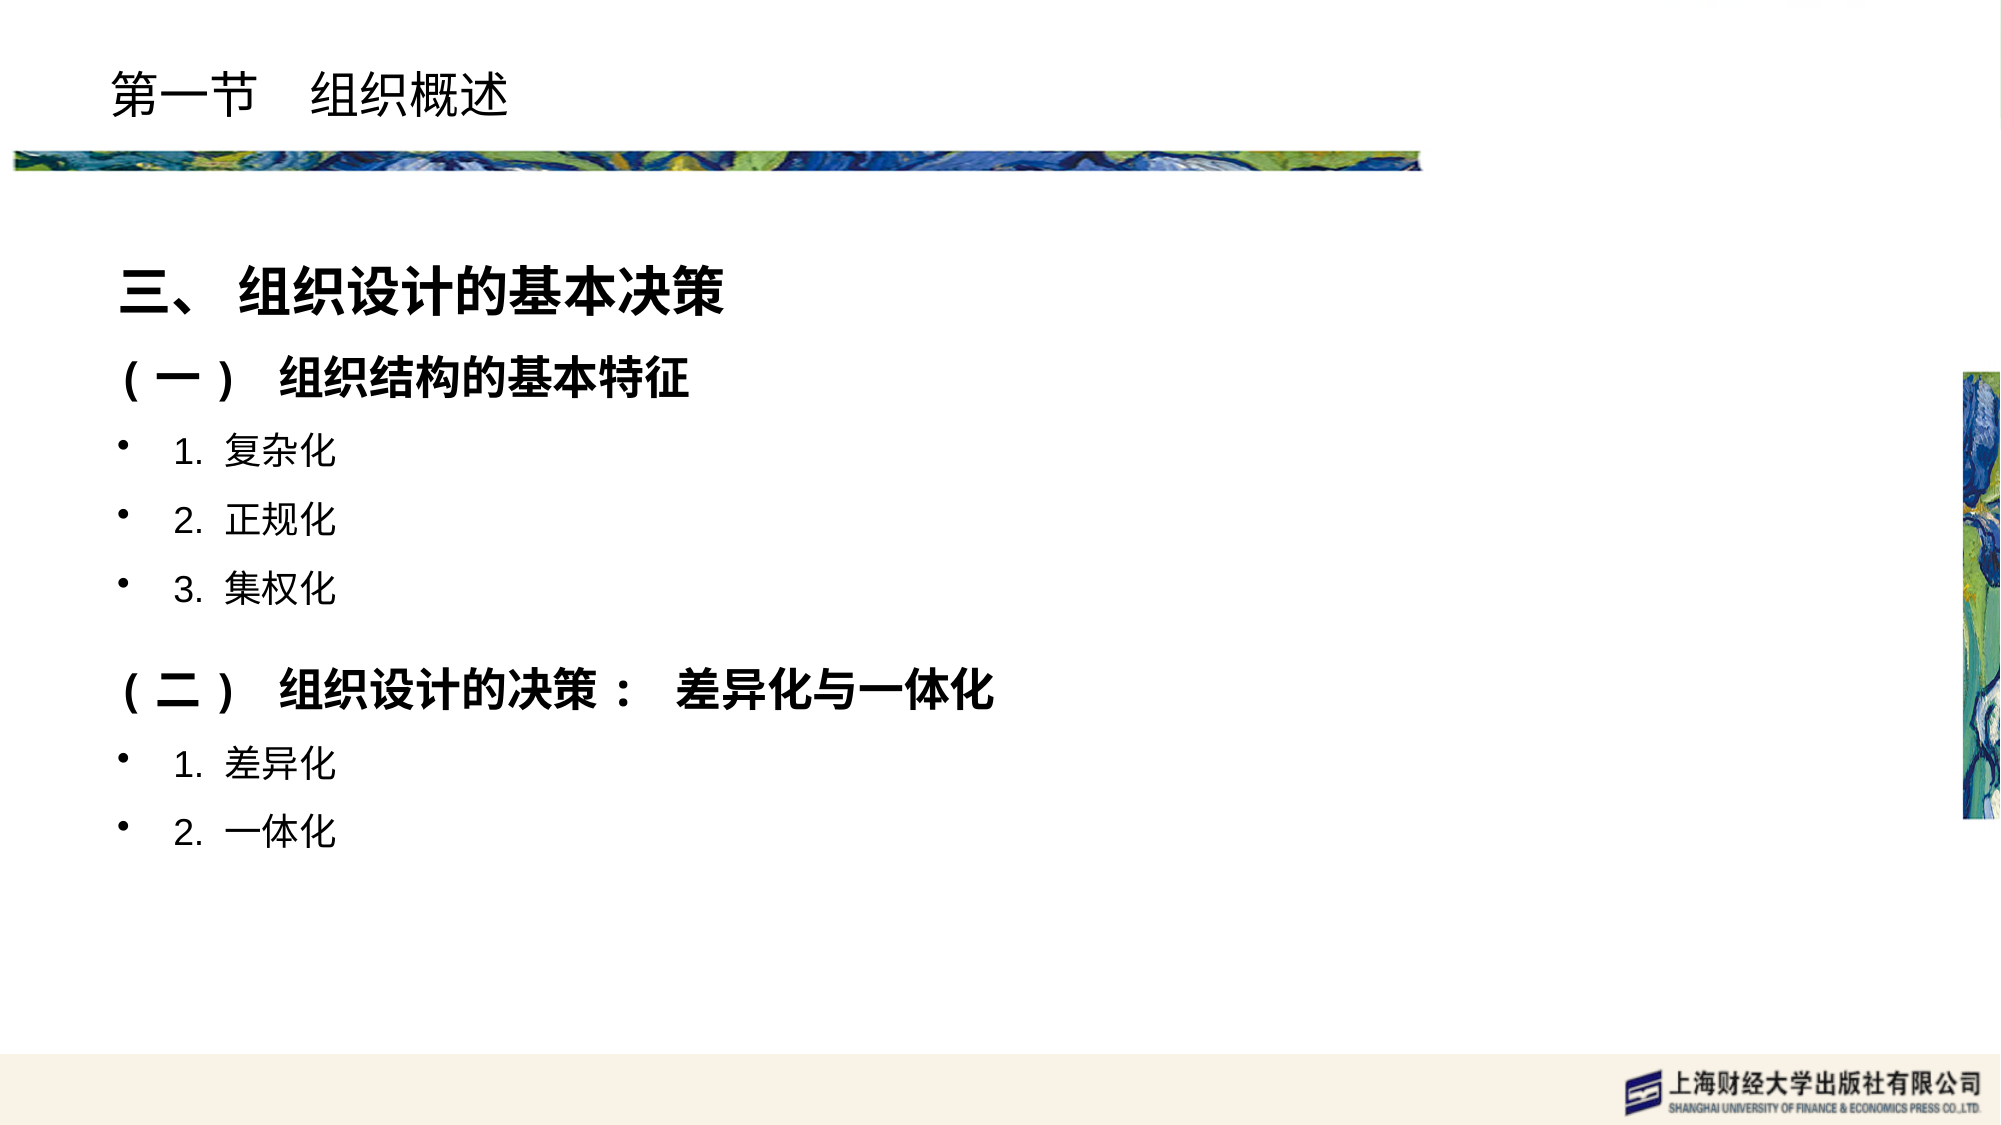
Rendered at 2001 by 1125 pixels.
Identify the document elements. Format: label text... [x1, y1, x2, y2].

title 第一节 组织概述 [94, 42, 1451, 146]
list 三、 组织设计的基本决策 (一) 组织结构的基本特征 1. 复杂化 2. 正规化 3. 集权化 (二) 组织设计的决策: 差异化与一体化 1. 差异化 2. 一体化 [102, 233, 1898, 1032]
picture [0, 0, 2001, 1125]
